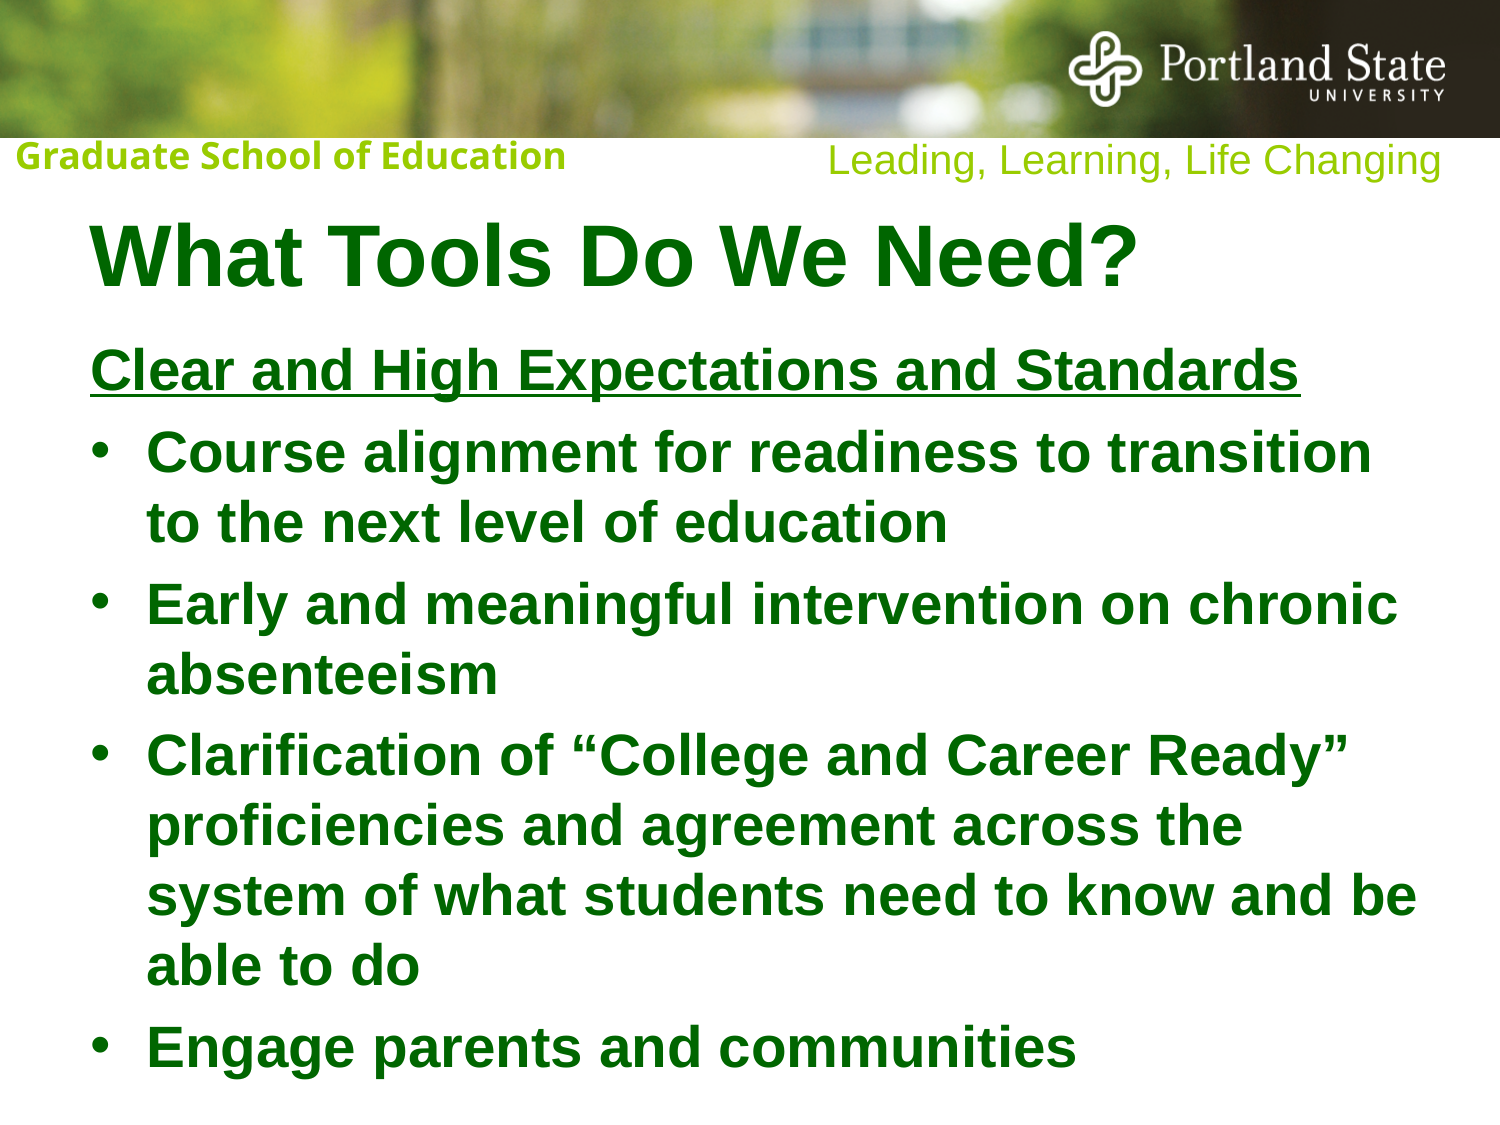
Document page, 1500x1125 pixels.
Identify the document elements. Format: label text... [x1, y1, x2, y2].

list Clear and High Expectations and Standards Course alignment for readiness to transition to the next level of education Early and meaningful intervention on chronic absenteeism Clarification of “College and Career Ready” proficiencies and agreement across the system of what students need to know and be able to do Engage parents and communities [74, 324, 1451, 1104]
text_box What Tools Do We Need? [74, 203, 1500, 314]
